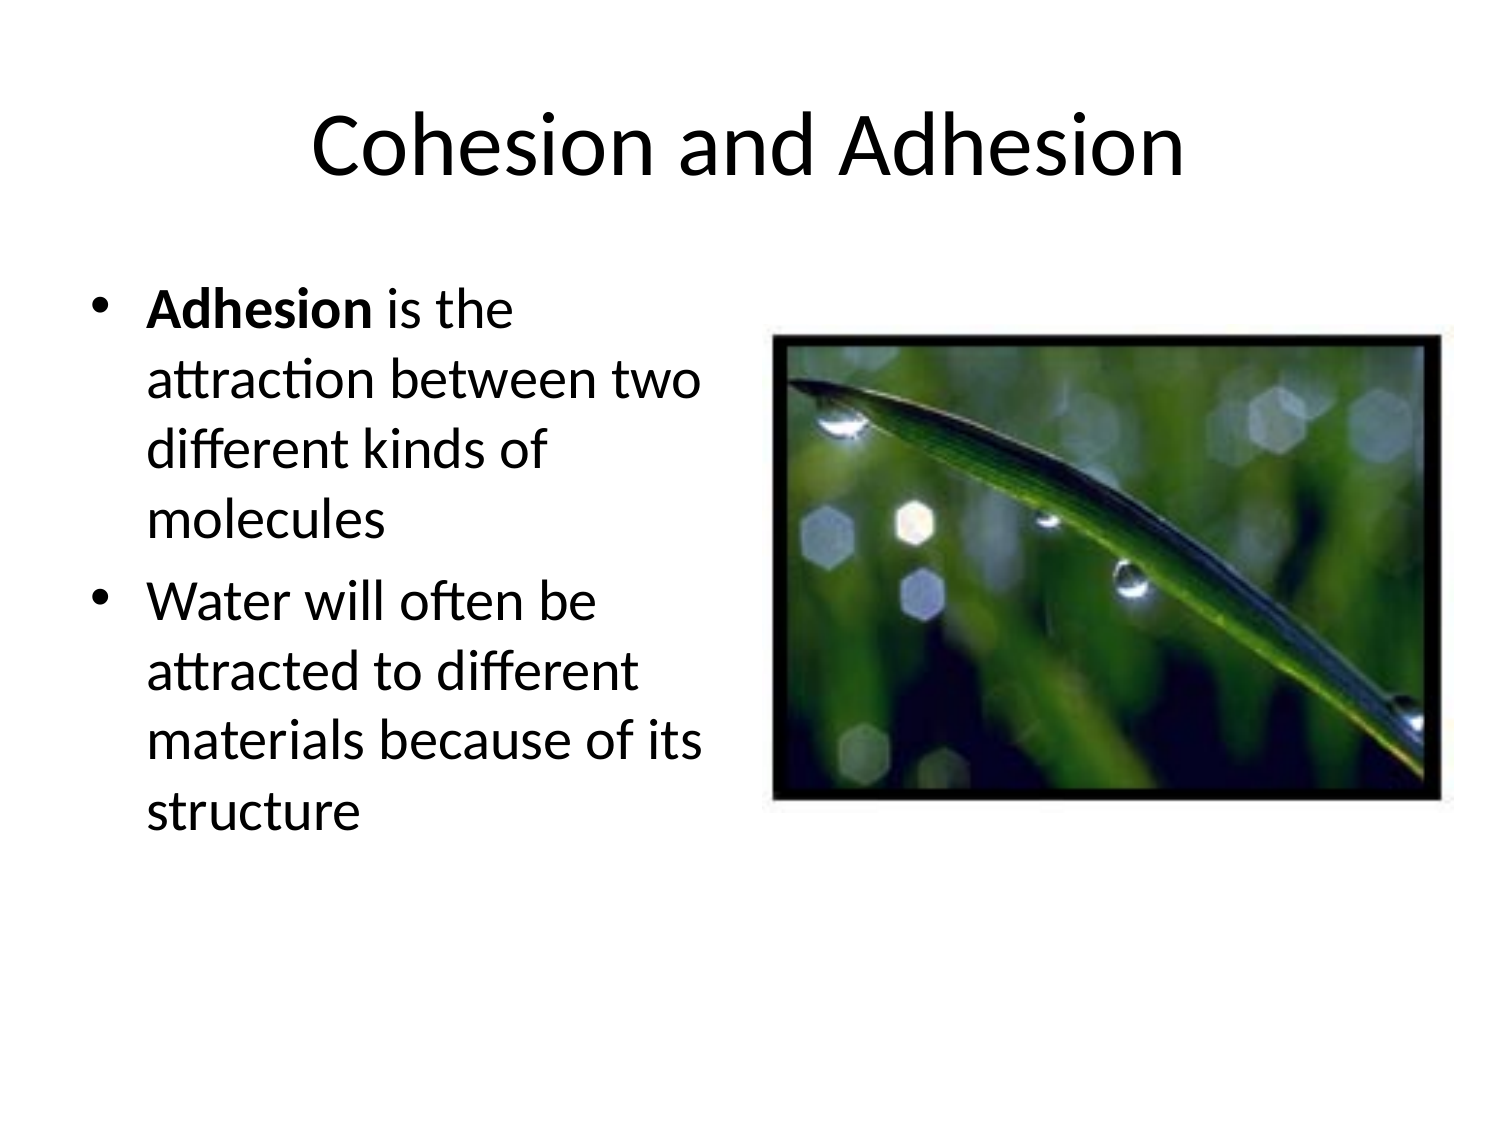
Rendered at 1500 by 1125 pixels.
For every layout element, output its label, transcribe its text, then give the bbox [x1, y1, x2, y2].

title Cohesion and Adhesion [75, 45, 1425, 233]
list Adhesion is the attraction between two different kinds of molecules Water will often be attracted to different materials because of its structure [75, 262, 738, 1005]
picture [762, 324, 1454, 813]
